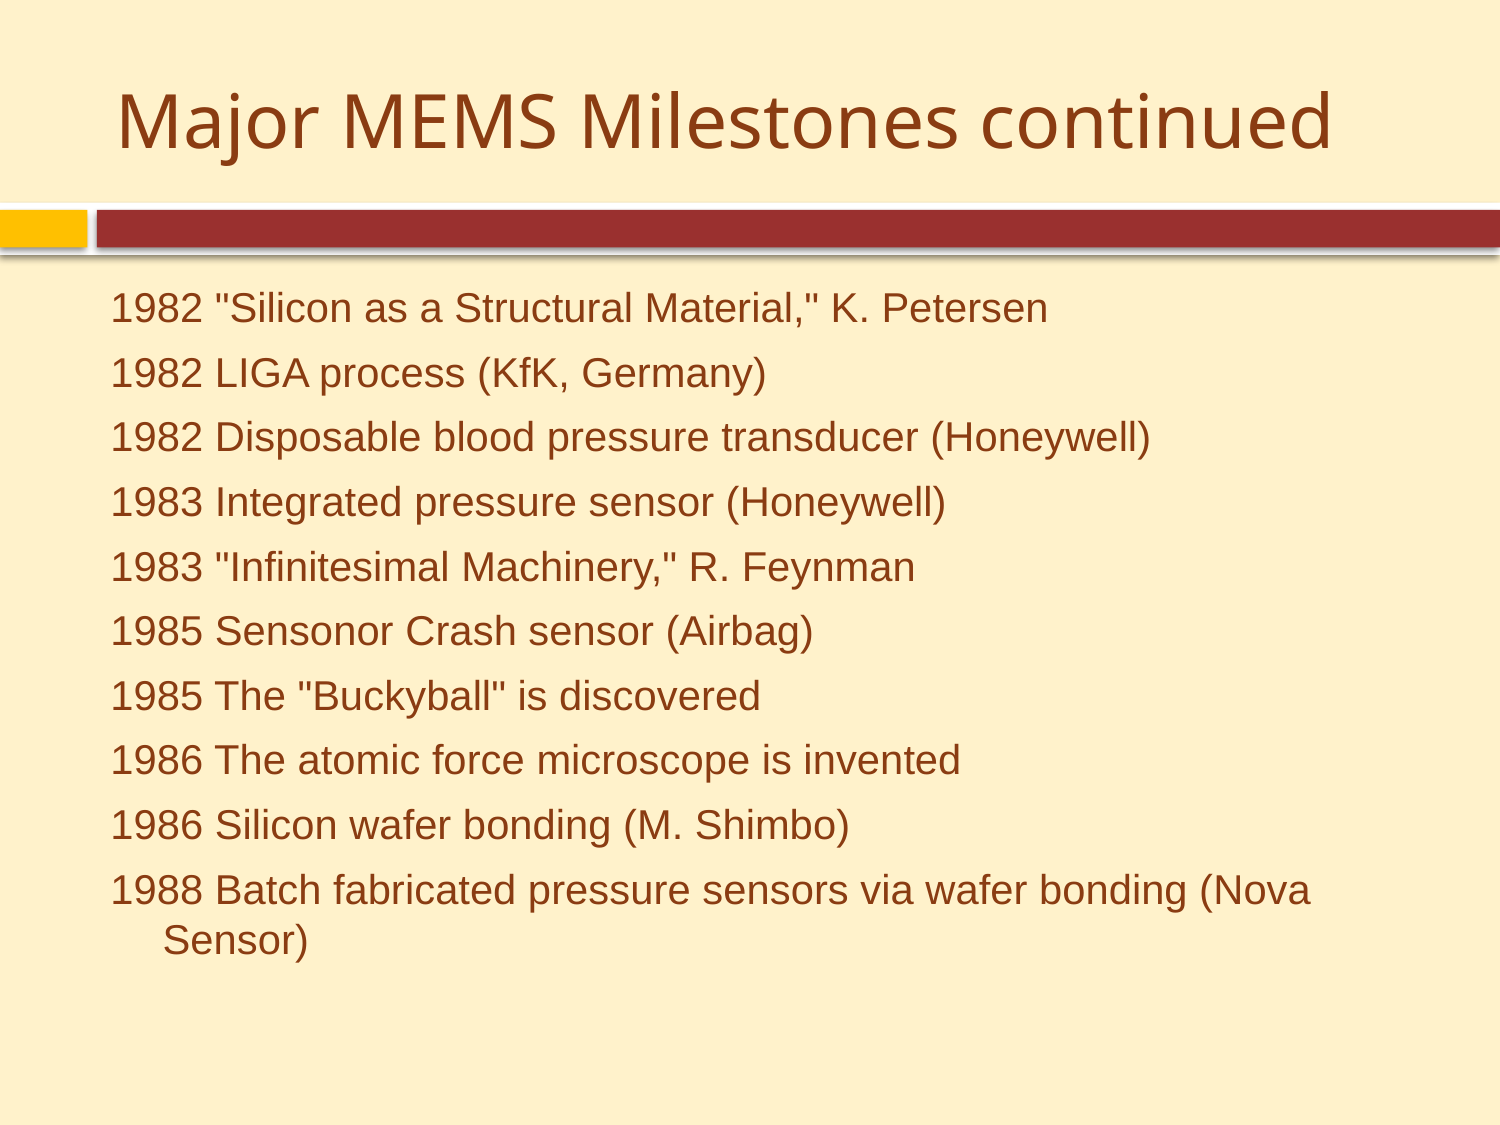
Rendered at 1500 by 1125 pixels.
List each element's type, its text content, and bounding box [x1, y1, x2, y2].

list 1982 "Silicon as a Structural Material," K. Petersen 1982 LIGA process (KfK, Germany) 1982 Disposable blood pressure transducer (Honeywell) 1983 Integrated pressure sensor (Honeywell) 1983 "Infinitesimal Machinery," R. Feynman 1985 Sensonor Crash sensor (Airbag) 1985 The "Buckyball" is discovered 1986 The atomic force microscope is invented 1986 Silicon wafer bonding (M. Shimbo) 1988 Batch fabricated pressure sensors via wafer bonding (Nova Sensor) [95, 273, 1479, 1012]
title Major MEMS Milestones continued [100, 37, 1438, 200]
